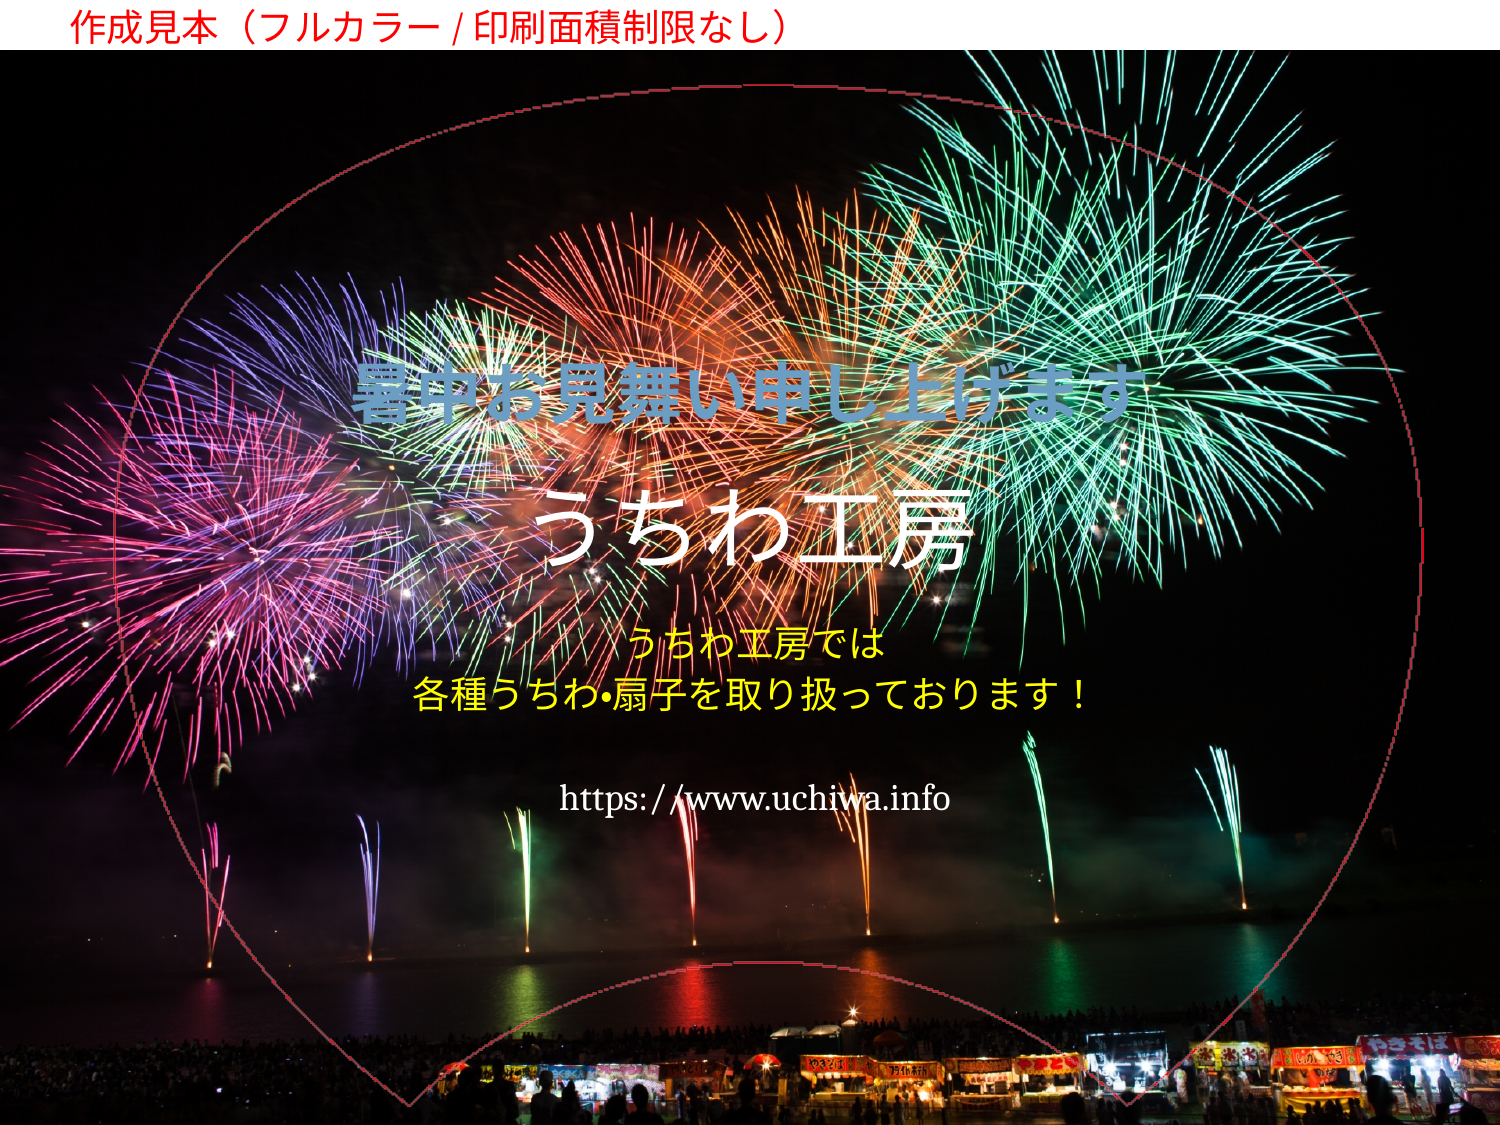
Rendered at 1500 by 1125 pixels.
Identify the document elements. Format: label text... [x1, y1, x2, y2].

picture [0, 49, 1500, 1125]
text_box 作成見本（フルカラー/印刷面積制限なし） [54, 0, 965, 48]
